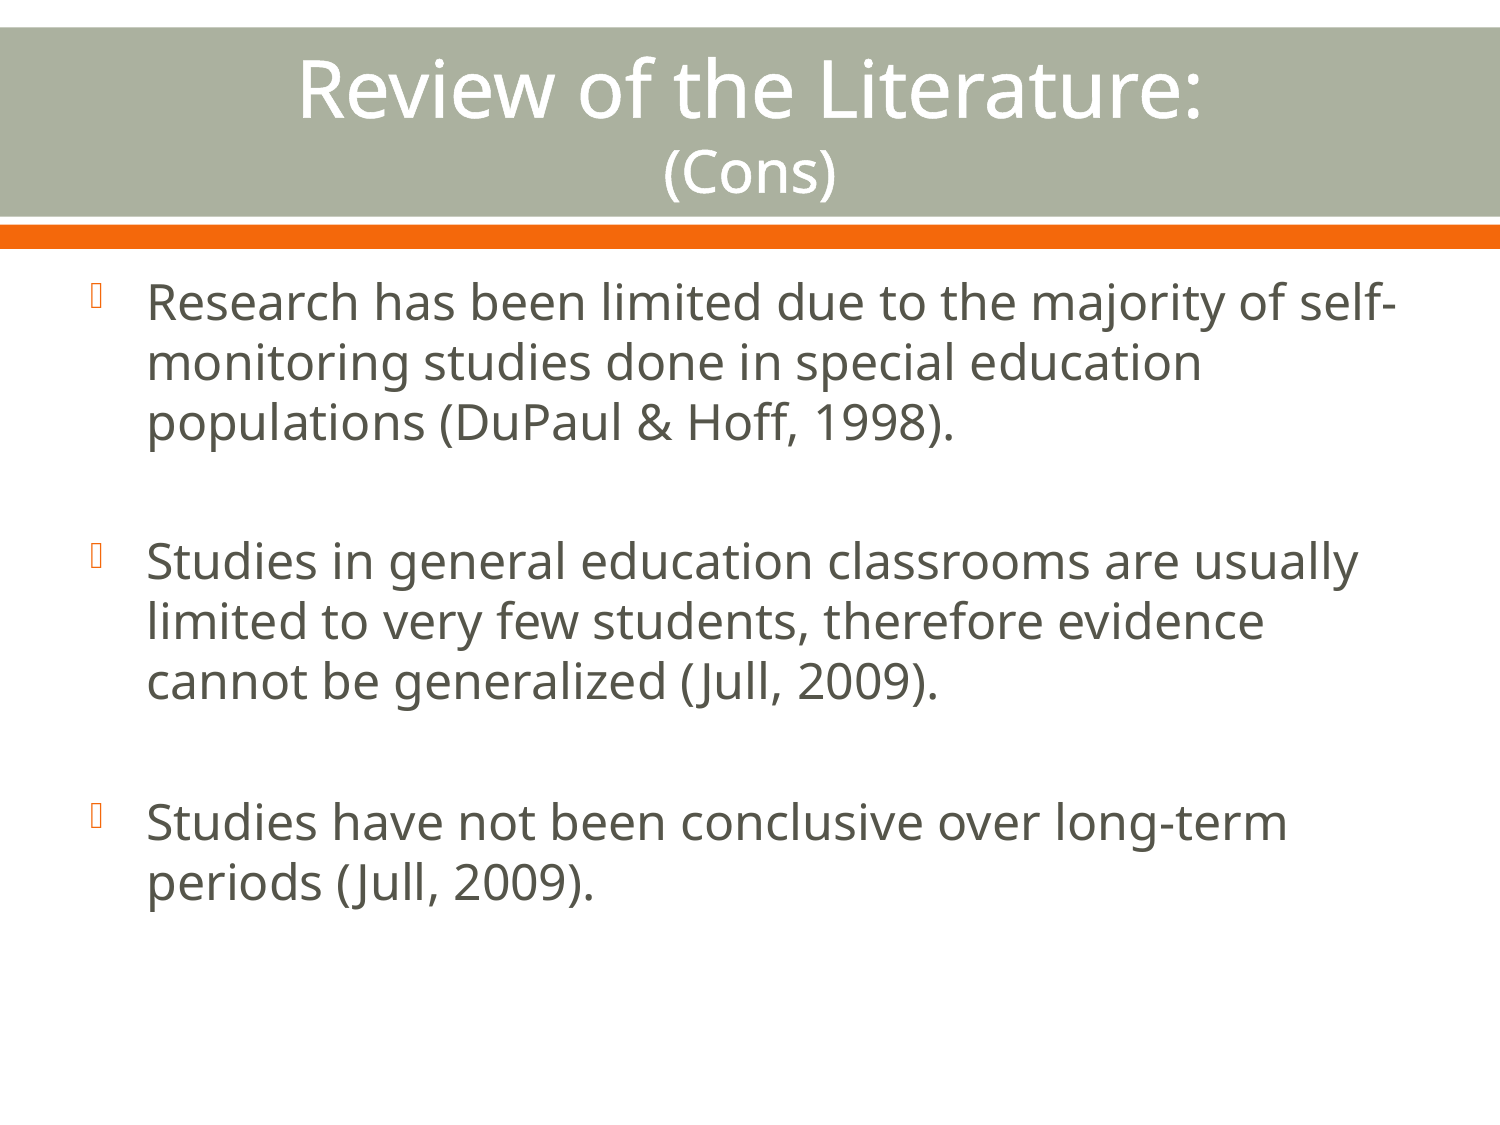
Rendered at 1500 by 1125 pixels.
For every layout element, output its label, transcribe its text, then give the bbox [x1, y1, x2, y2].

title Review of the Literature: (Cons) [75, 29, 1425, 213]
list Research has been limited due to the majority of self-monitoring studies done in special education populations (DuPaul & Hoff, 1998). Studies in general education classrooms are usually limited to very few students, therefore evidence cannot be generalized (Jull, 2009). Studies have not been conclusive over long-term periods (Jull, 2009). [75, 262, 1425, 1005]
